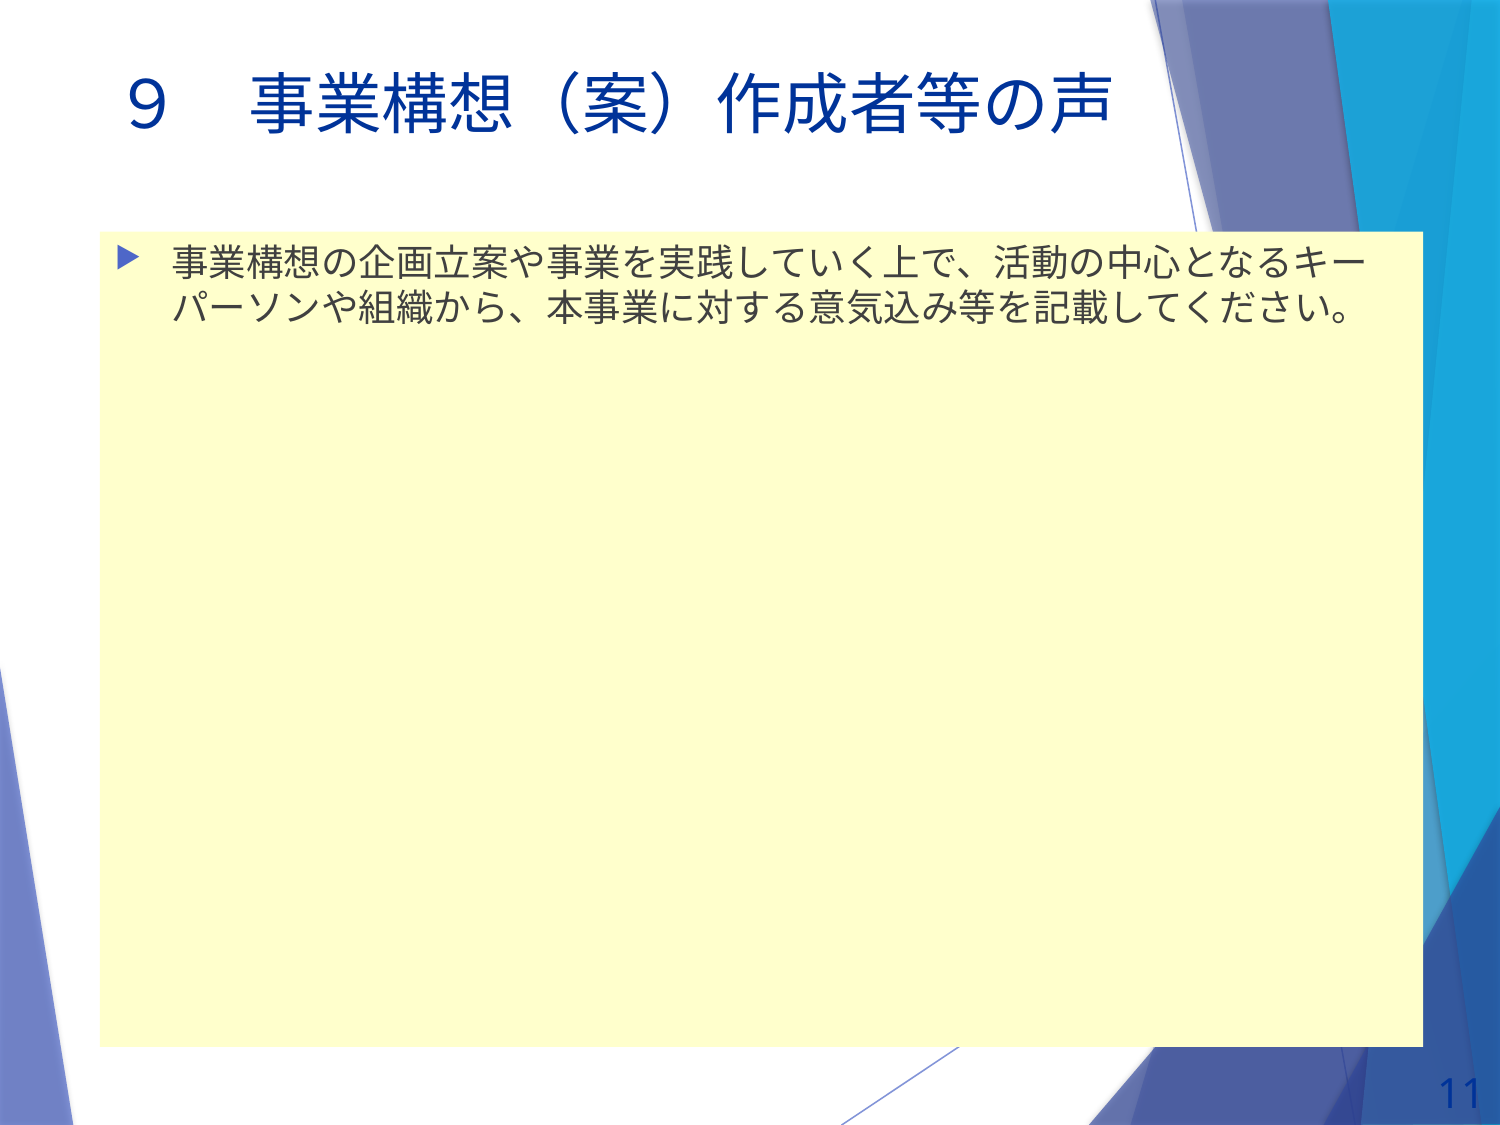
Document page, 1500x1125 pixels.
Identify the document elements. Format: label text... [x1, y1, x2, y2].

list 事業構想の企画立案や事業を実践していく上で、活動の中心となるキーパーソンや組織から、本事業に対する意気込み等を記載してください。 [99, 231, 1424, 1047]
title ９ 事業構想（案）作成者等の声 [99, 54, 1355, 161]
slide_number 10 [1415, 1065, 1500, 1125]
